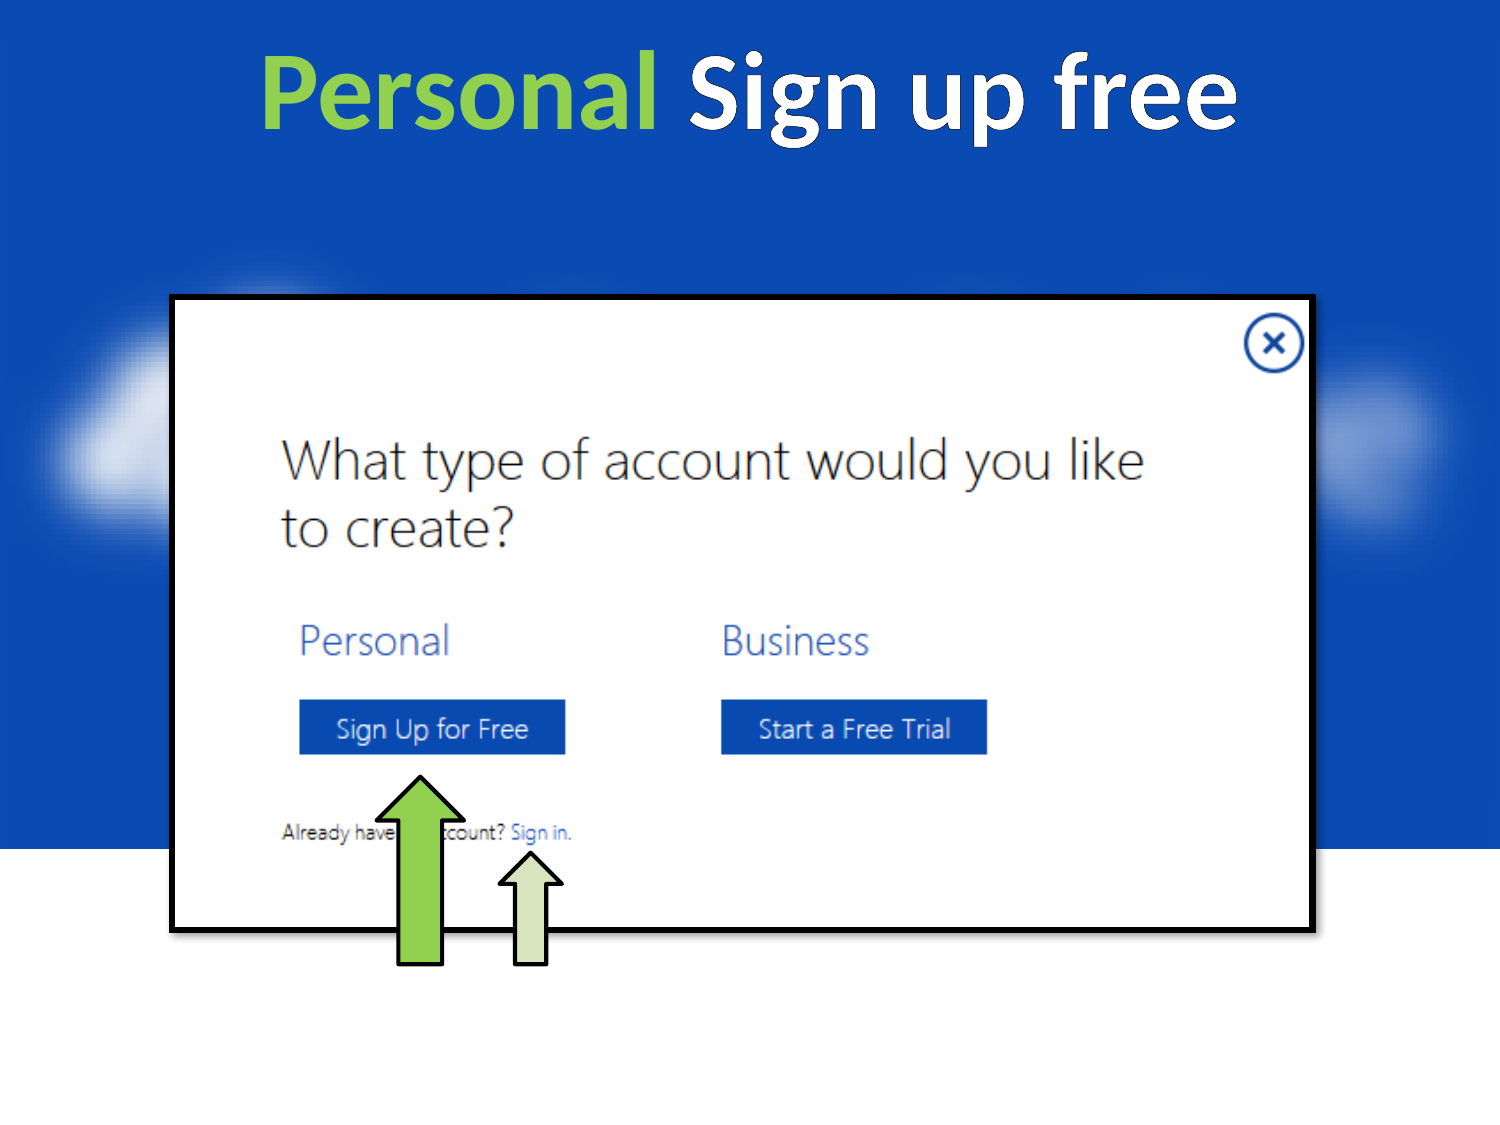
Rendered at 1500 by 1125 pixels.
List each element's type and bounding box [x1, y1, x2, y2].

picture [0, 0, 1500, 927]
text_box [396, 936, 445, 967]
text_box [512, 936, 549, 967]
